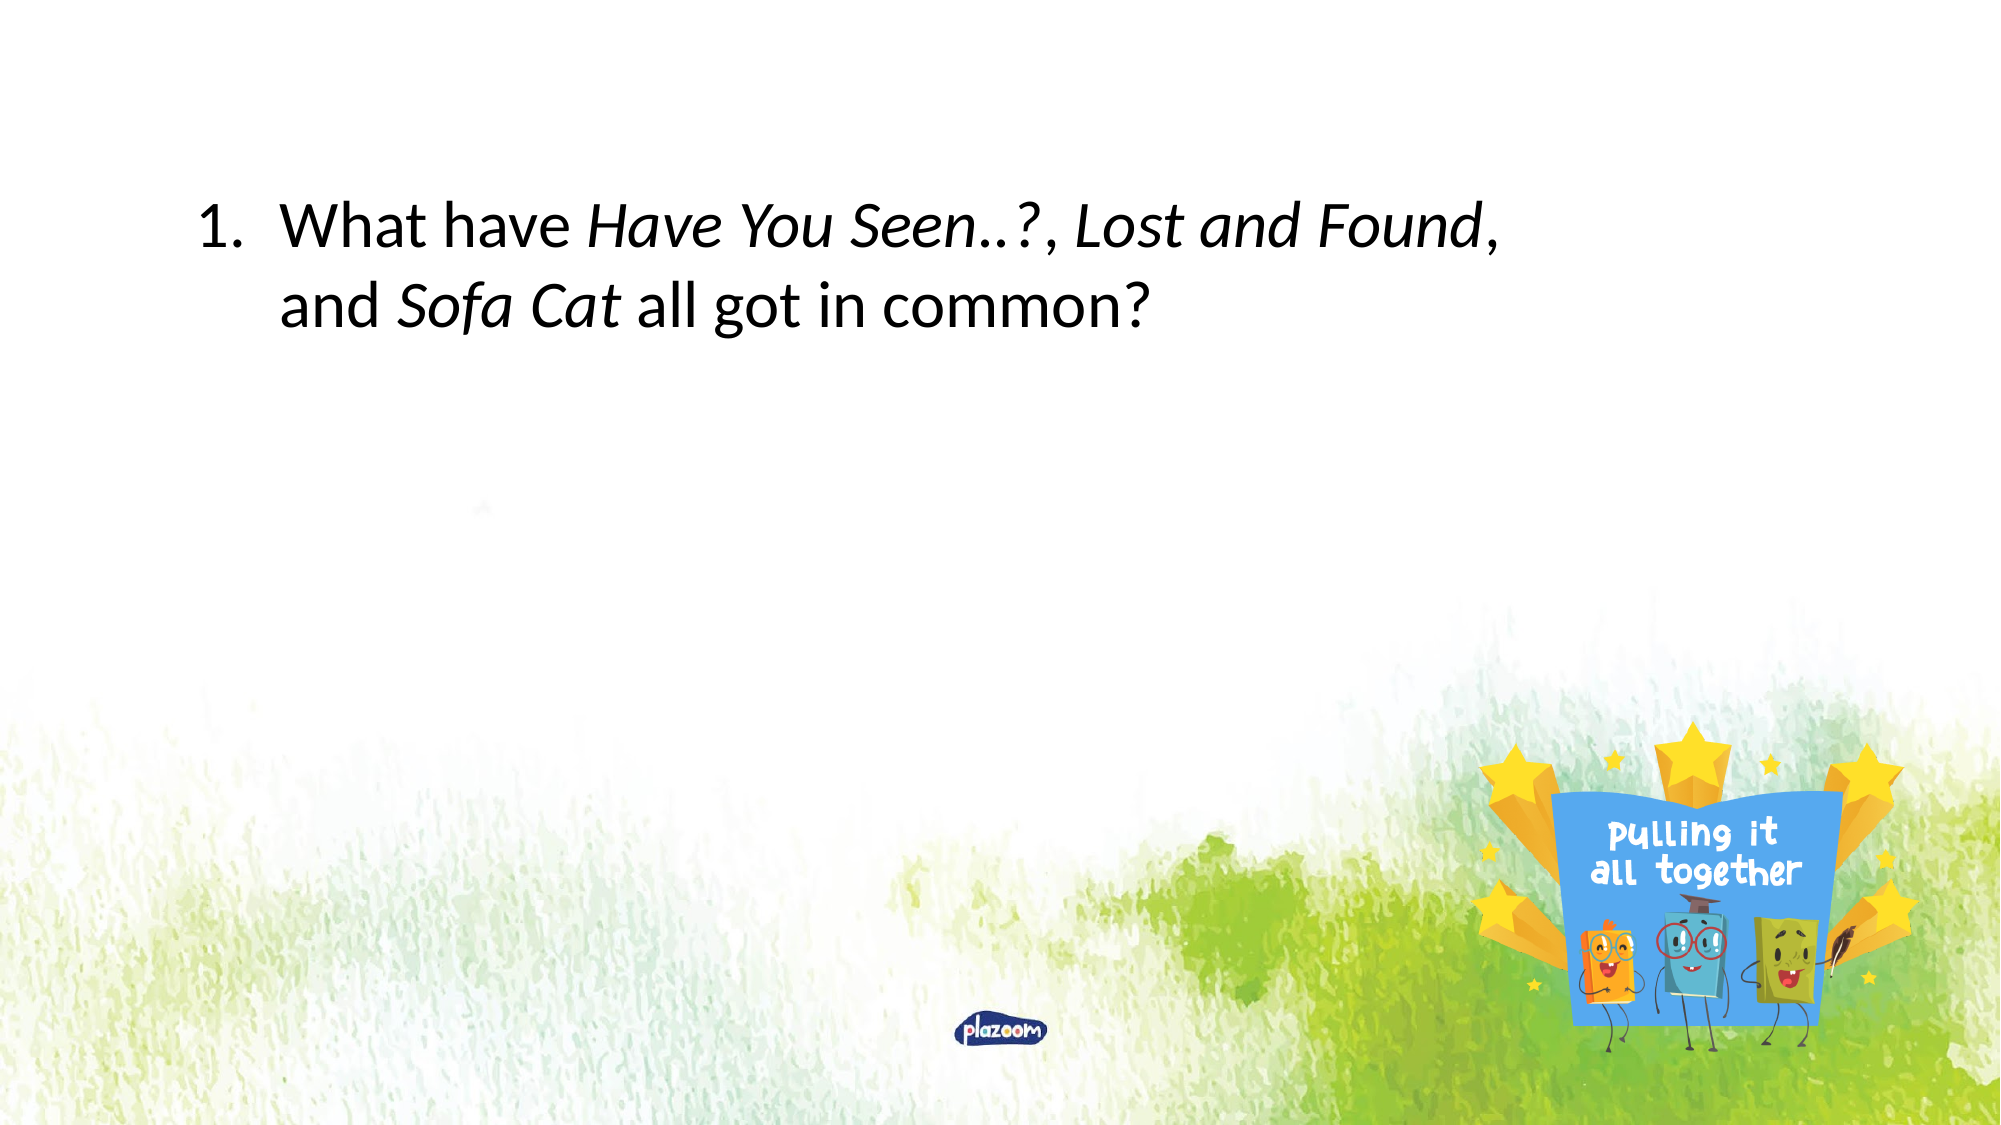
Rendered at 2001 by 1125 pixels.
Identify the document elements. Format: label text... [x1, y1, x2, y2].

picture [0, 0, 2000, 1125]
text_box What have Have You Seen..?, Lost and Found, and Sofa Cat all got in common? [180, 173, 1900, 349]
